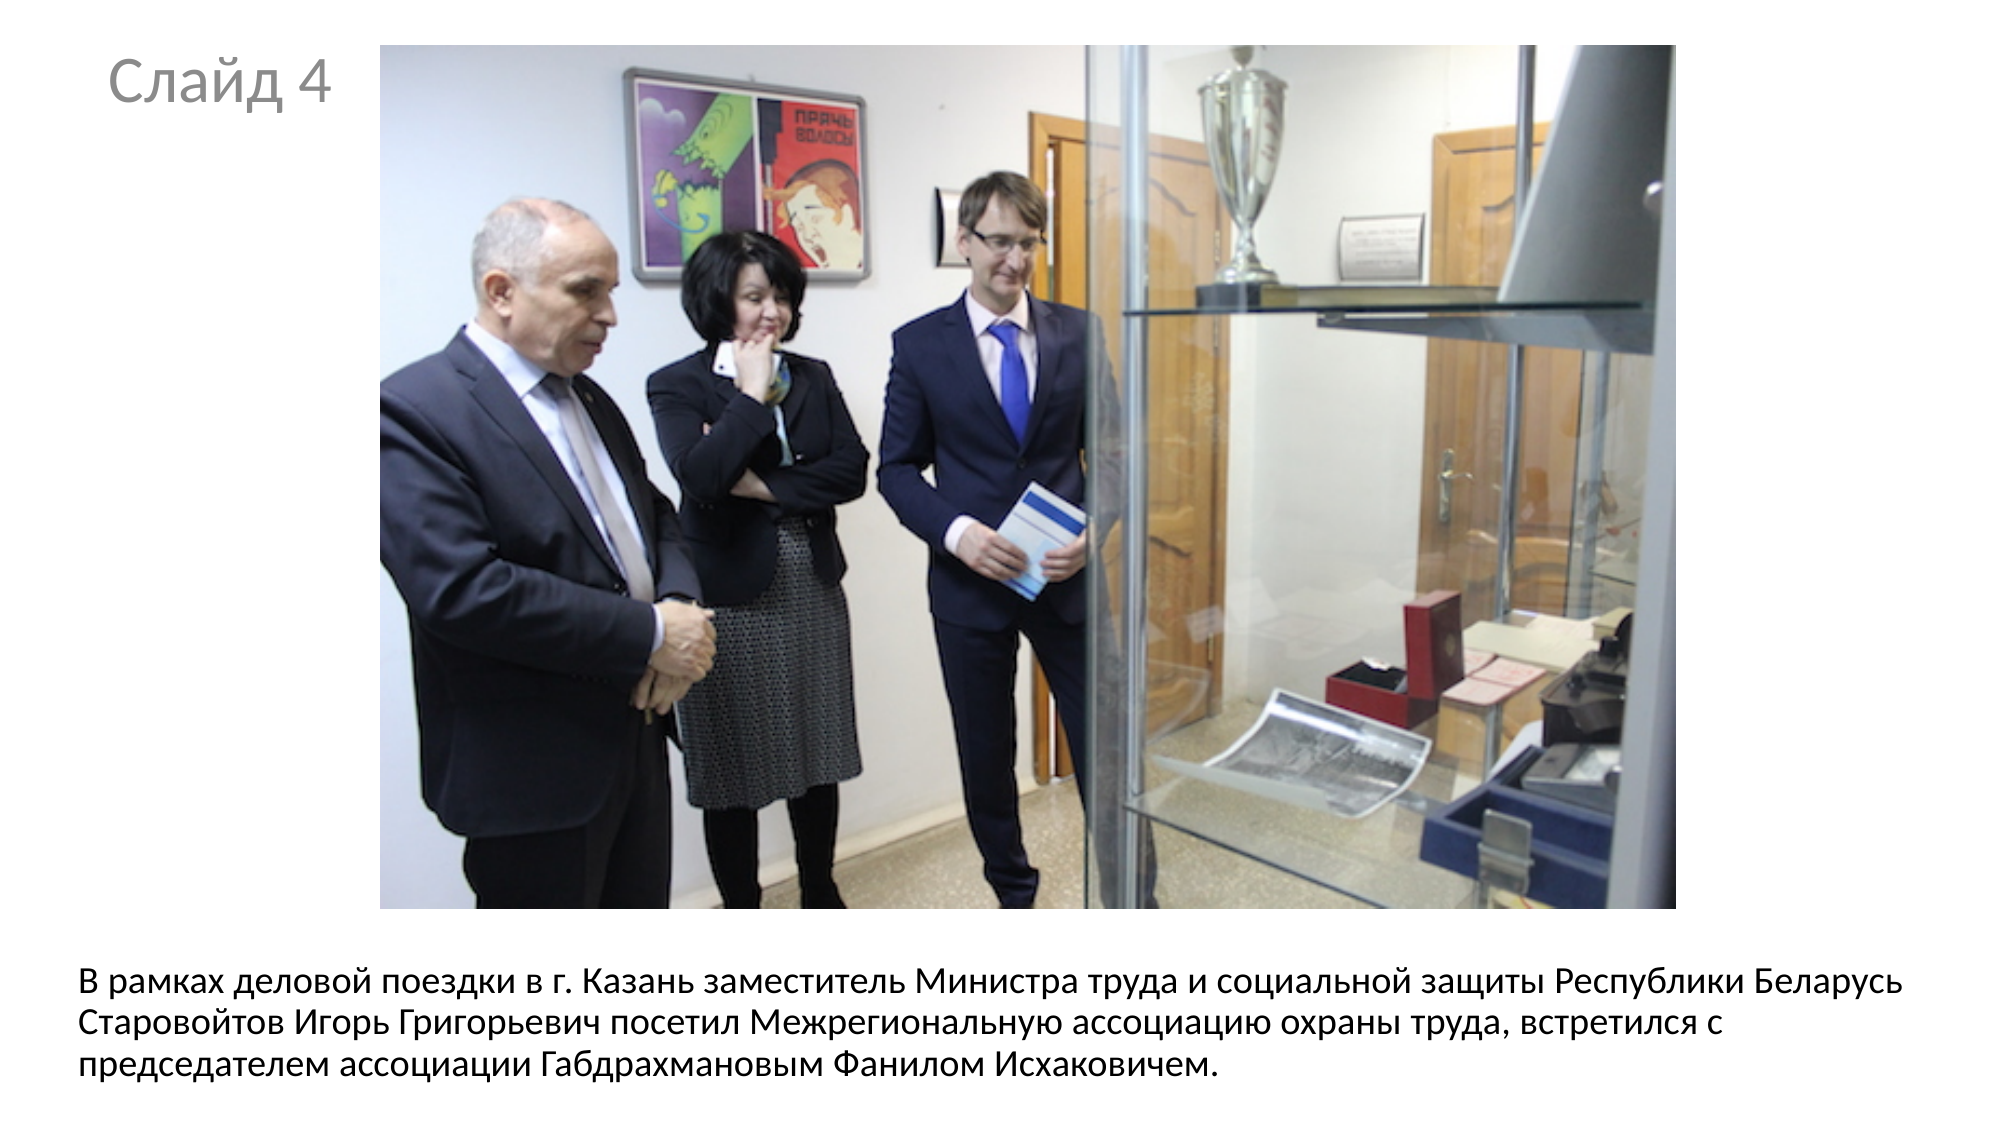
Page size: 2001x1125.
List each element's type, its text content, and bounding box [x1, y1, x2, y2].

list В рамках деловой поездки в г. Казань заместитель Министра труда и социальной защиты Республики Беларусь Старовойтов Игорь Григорьевич посетил Межрегиональную ассоциацию охраны труда, встретился с председателем ассоциации Габдрахмановым Фанилом Исхаковичем. [63, 952, 1937, 1093]
slide_number Слайд 4 [0, 45, 348, 106]
picture [380, 45, 1676, 910]
